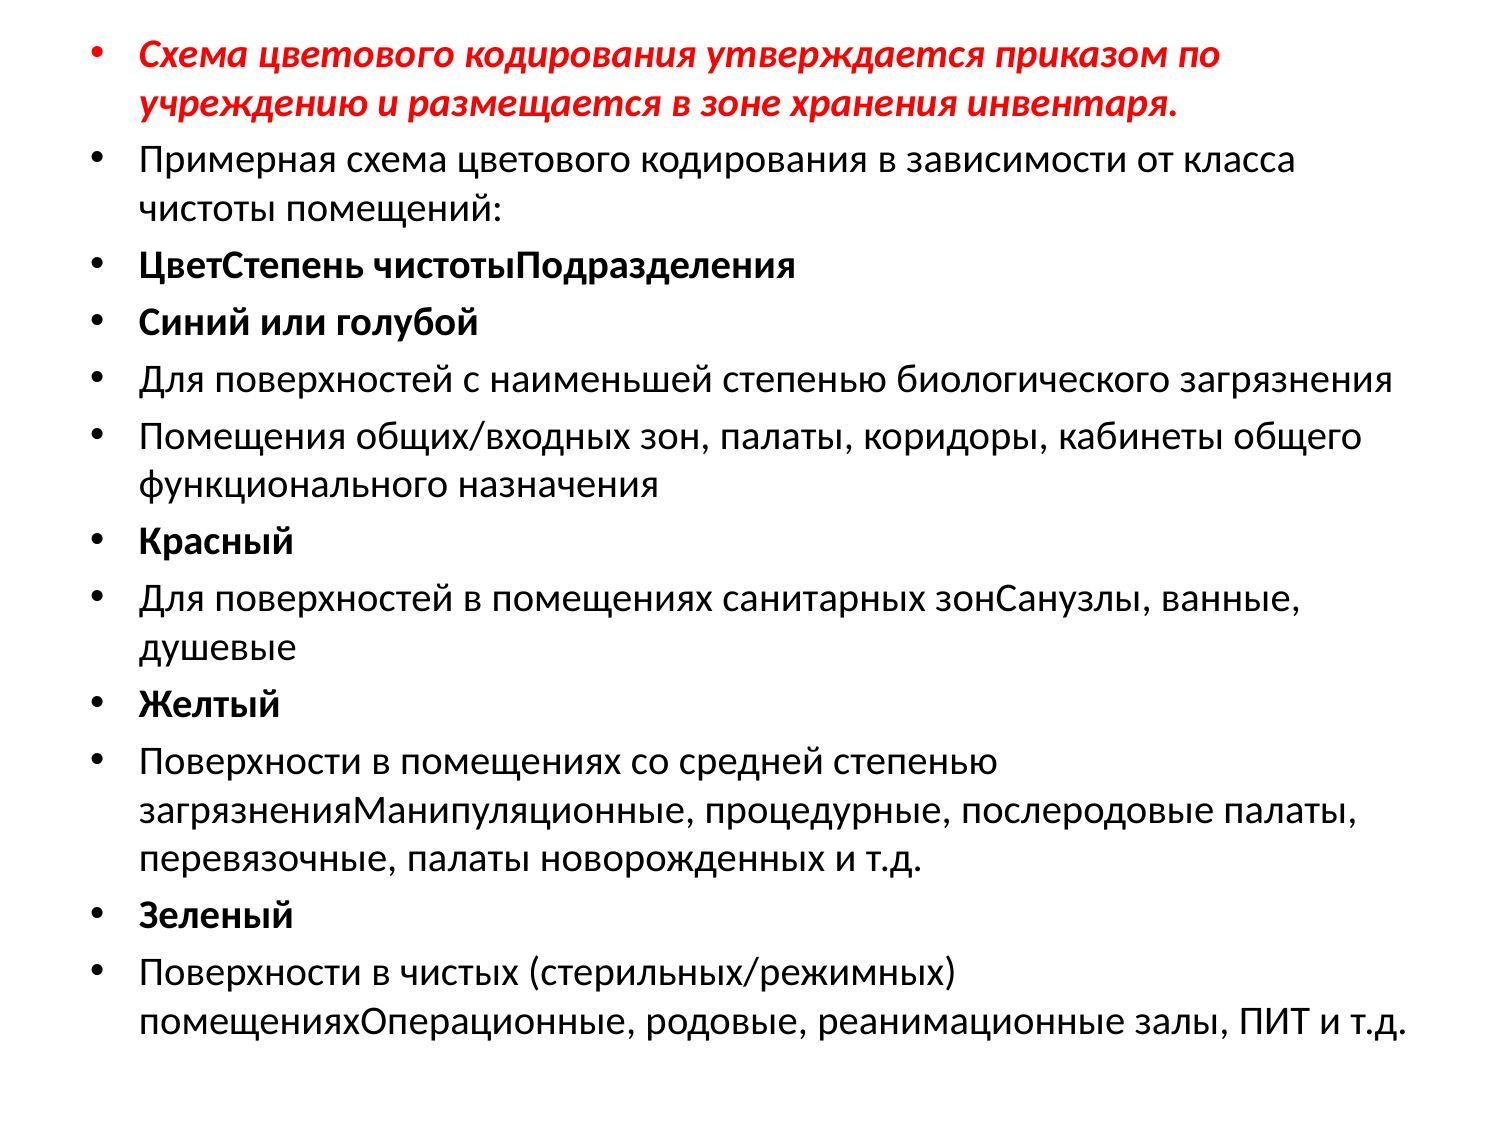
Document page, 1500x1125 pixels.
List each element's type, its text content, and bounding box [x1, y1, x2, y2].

list Схема цветового кодирования утверждается приказом по учреждению и размещается в зоне хранения инвентаря. Примерная схема цветового кодирования в зависимости от класса чистоты помещений: ЦветСтепень чистотыПодразделения Синий или голубой Для поверхностей с наименьшей степенью биологического загрязнения Помещения общих/входных зон, палаты, коридоры, кабинеты общего функционального назначения Красный Для поверхностей в помещениях санитарных зонСанузлы, ванные, душевые Желтый Поверхности в помещениях со средней степенью загрязненияМанипуляционные, процедурные, послеродовые палаты, перевязочные, палаты новорожденных и т.д. Зеленый Поверхности в чистых (стерильных/режимных) помещенияхОперационные, родовые, реанимационные залы, ПИТ и т.д. [75, 19, 1425, 1125]
